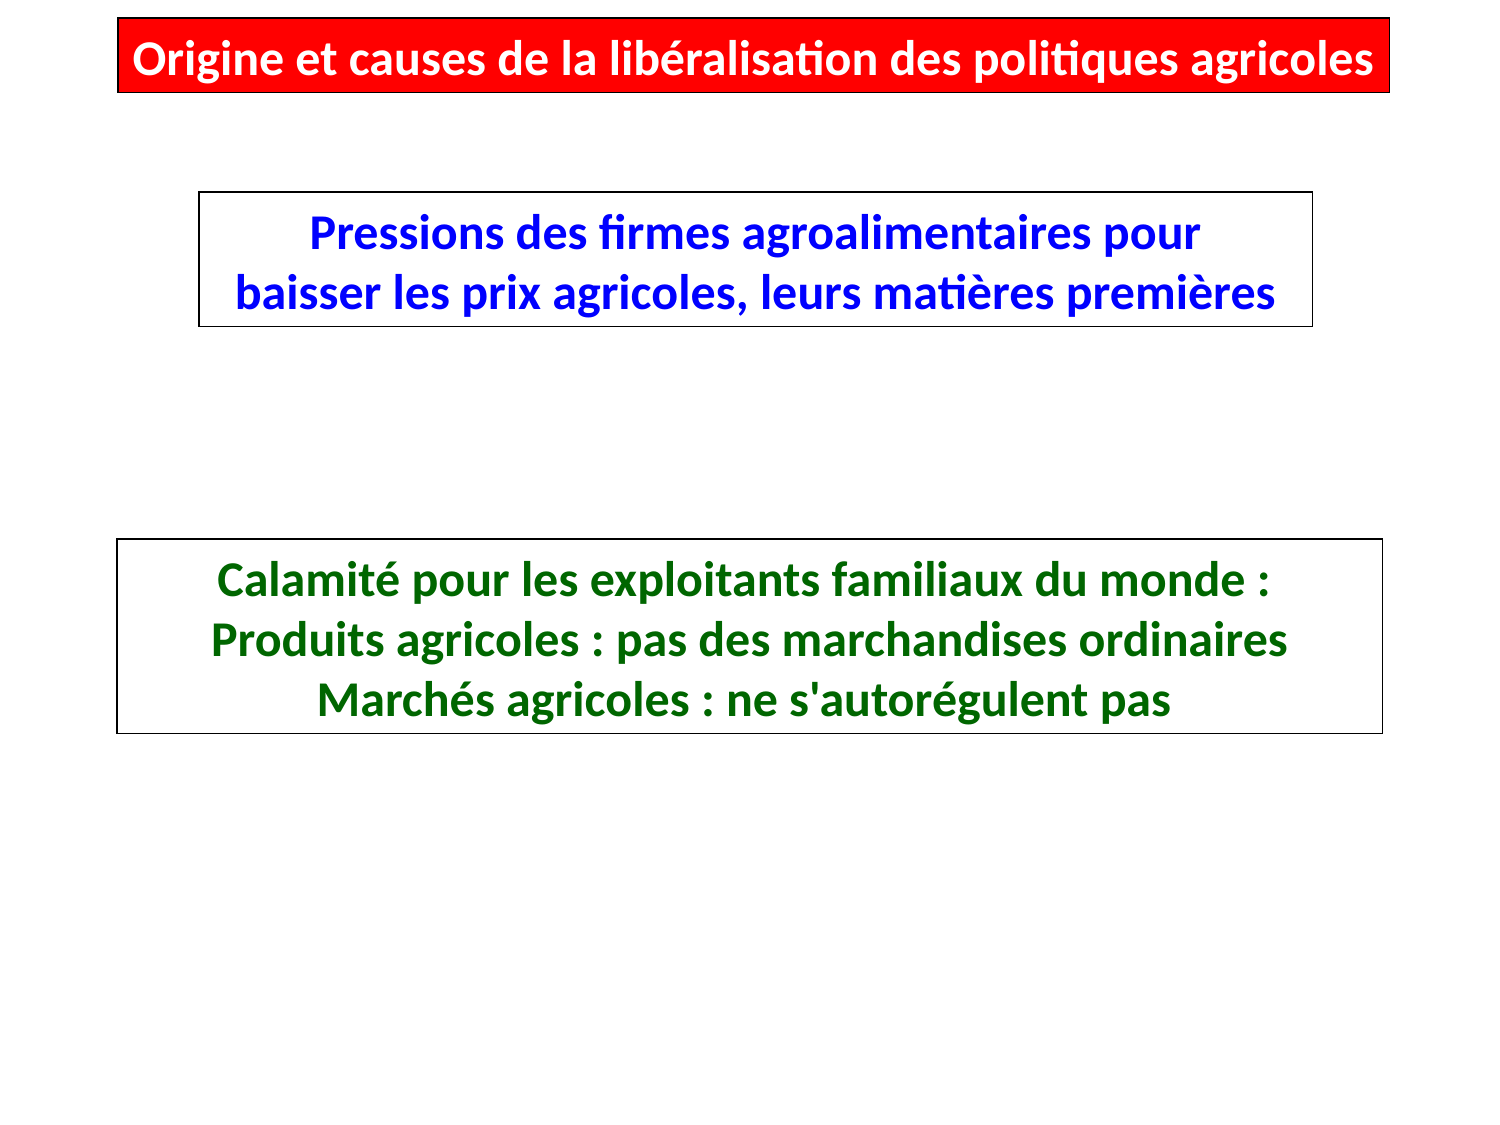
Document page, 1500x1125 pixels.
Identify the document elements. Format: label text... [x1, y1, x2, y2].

text_box Pressions des firmes agroalimentaires pour baisser les prix agricoles, leurs matières premières [199, 191, 1313, 327]
text_box Origine et causes de la libéralisation des politiques agricoles [117, 17, 1390, 93]
text_box Calamité pour les exploitants familiaux du monde : Produits agricoles : pas des marchandises ordinaires Marchés agricoles : ne s'autorégulent pas [117, 538, 1383, 734]
